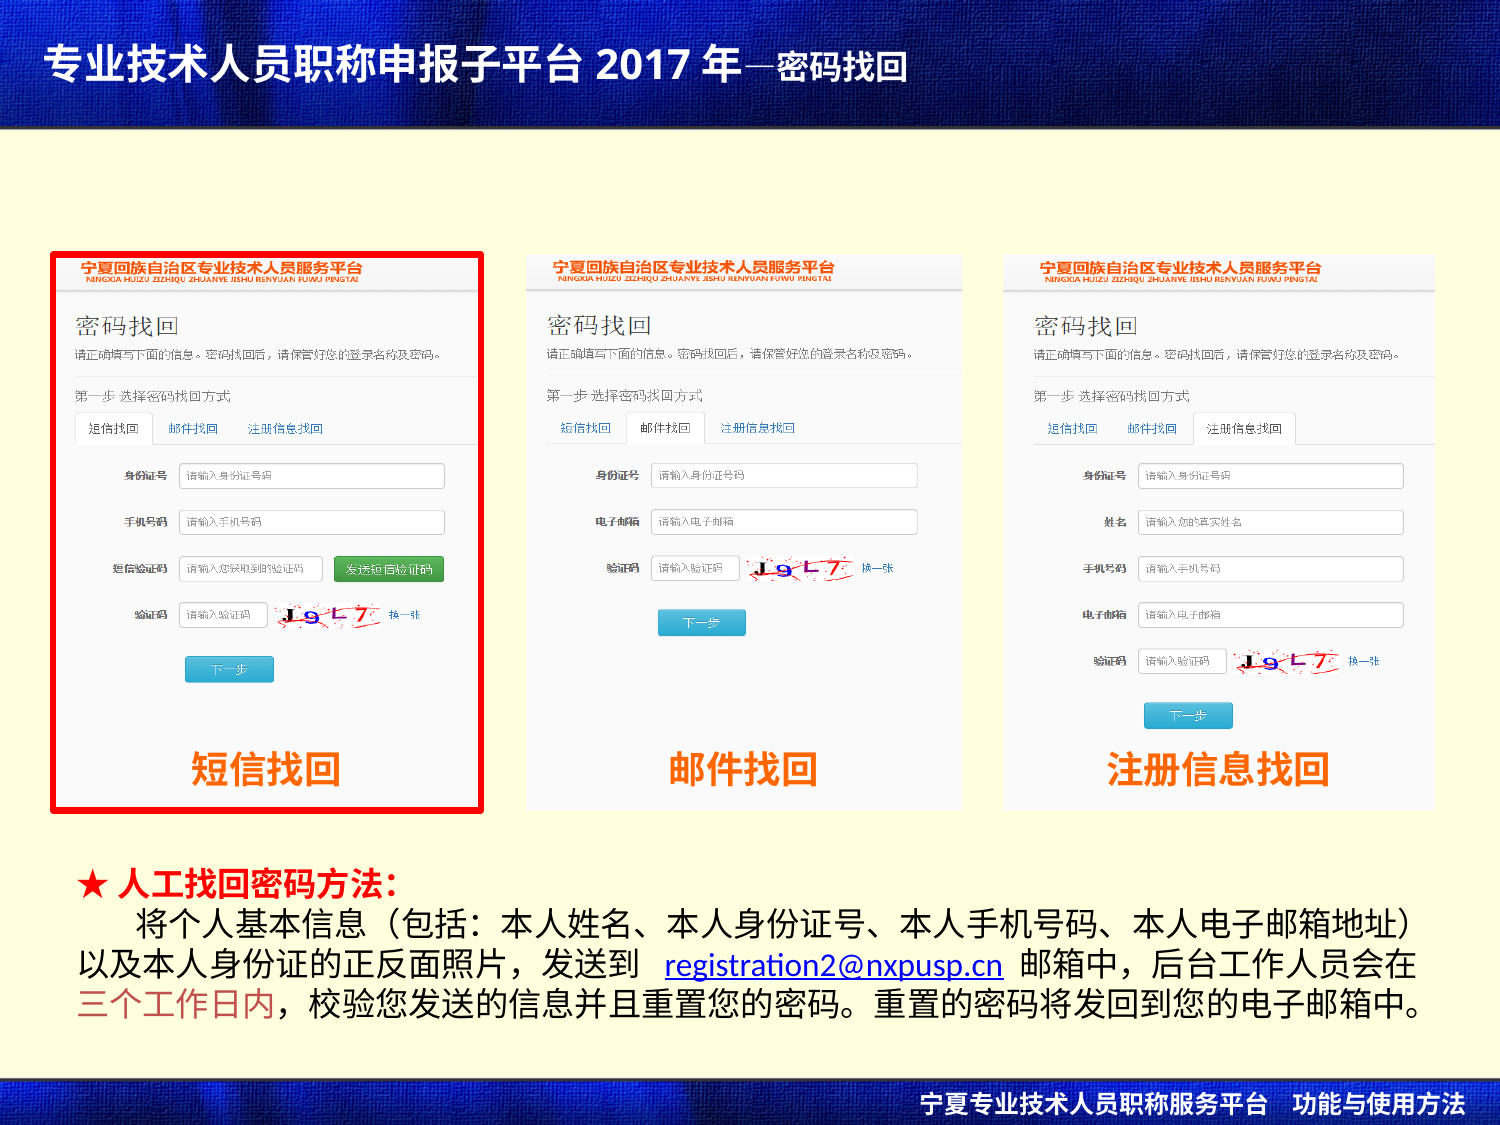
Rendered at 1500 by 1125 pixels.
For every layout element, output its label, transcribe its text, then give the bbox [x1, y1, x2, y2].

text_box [1003, 254, 1436, 811]
text_box ★人工找回密码方法： 将个人基本信息（包括：本人姓名、本人身份证号、本人手机号码、本人电子邮箱地址） 以及本人身份证的正反面照片，发送到 registration2@nxpusp.cn 邮箱中，后台工作人员会在 三个工作日内，校验您发送的信息并且重置您的密码。重置的密码将发回到您的电子邮箱中。 [61, 855, 1455, 1030]
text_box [525, 254, 963, 811]
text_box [52, 254, 482, 811]
text_box 宁夏专业技术人员职称服务平台 功能与使用方法 [497, 1082, 1483, 1125]
picture [0, 0, 1500, 1125]
title 专业技术人员职称申报子平台2017年—密码找回 [27, 5, 1093, 121]
